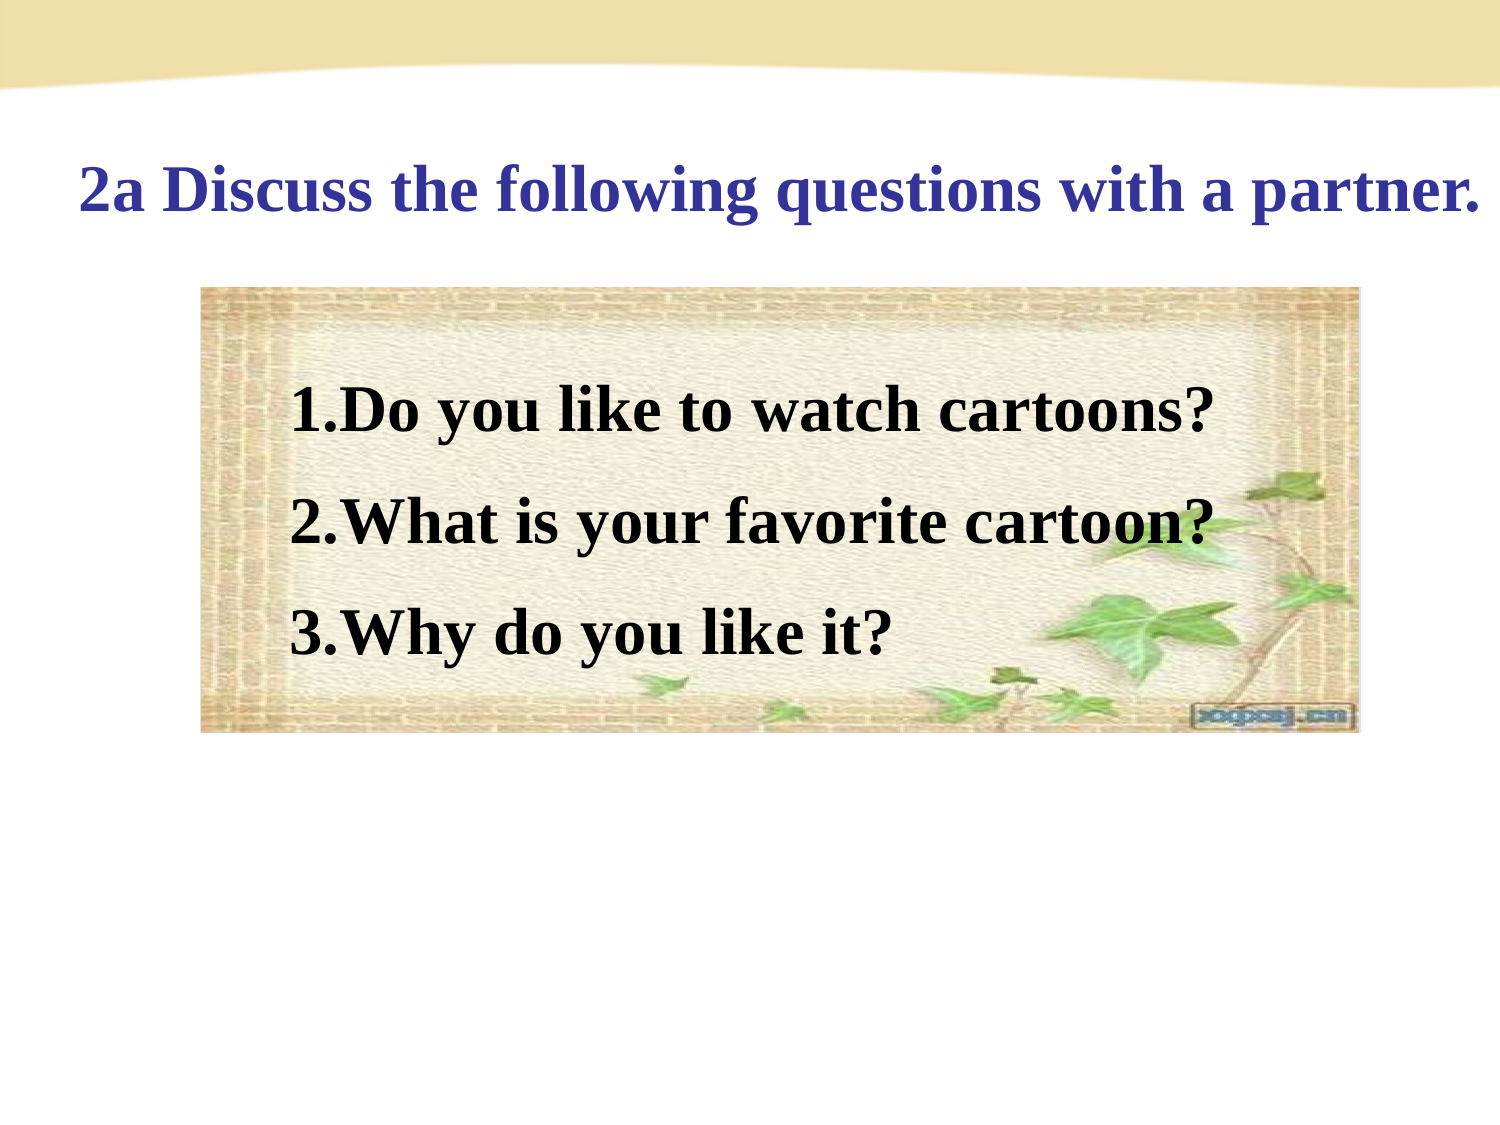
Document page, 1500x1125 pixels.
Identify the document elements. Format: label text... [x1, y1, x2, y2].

text_box 2a Discuss the following questions with a partner. [64, 137, 1499, 233]
picture [0, 0, 1500, 1125]
